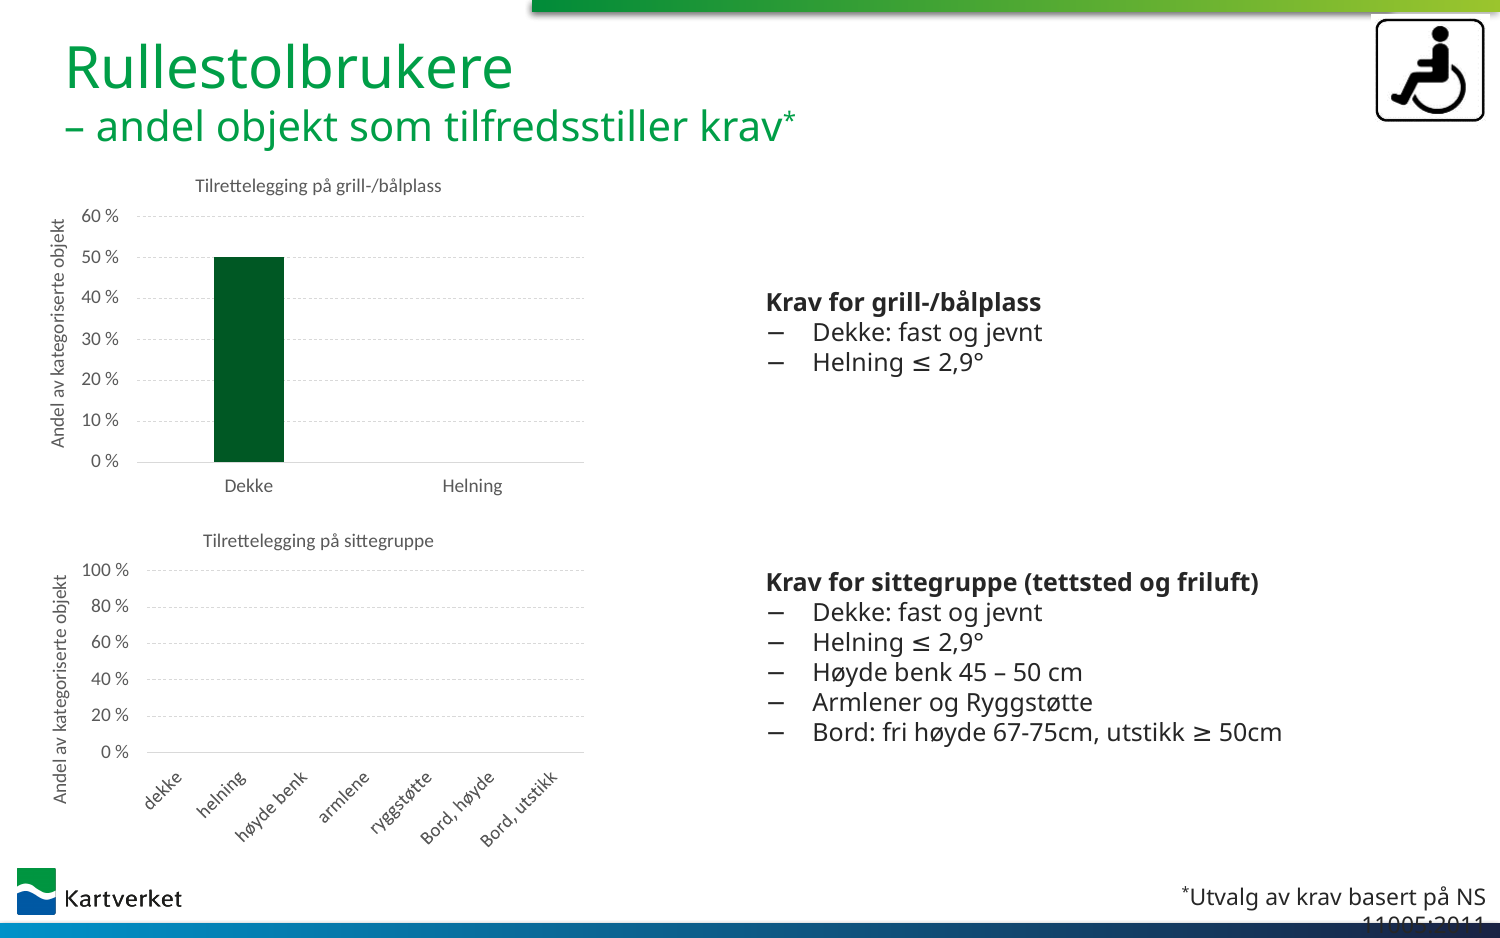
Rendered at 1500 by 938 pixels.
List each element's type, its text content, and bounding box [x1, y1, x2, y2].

picture [41, 166, 596, 505]
picture [41, 520, 596, 859]
text_box Krav for grill-/bålplass Dekke: fast og jevnt Helning ≤ 2,9° [750, 279, 1452, 384]
text_box Krav for sittegruppe (tettsted og friluft) Dekke: fast og jevnt Helning ≤ 2,9° Høyde benk 45 – 50 cm Armlener og Ryggstøtte Bord: fri høyde 67-75cm, utstikk ≥ 50cm [750, 559, 1500, 754]
text_box *Utvalg av krav basert på NS 11005:2011 [1068, 873, 1500, 938]
picture [1371, 13, 1491, 127]
text_box Rullestolbrukere – andel objekt som tilfredsstiller krav* [49, 14, 1431, 158]
